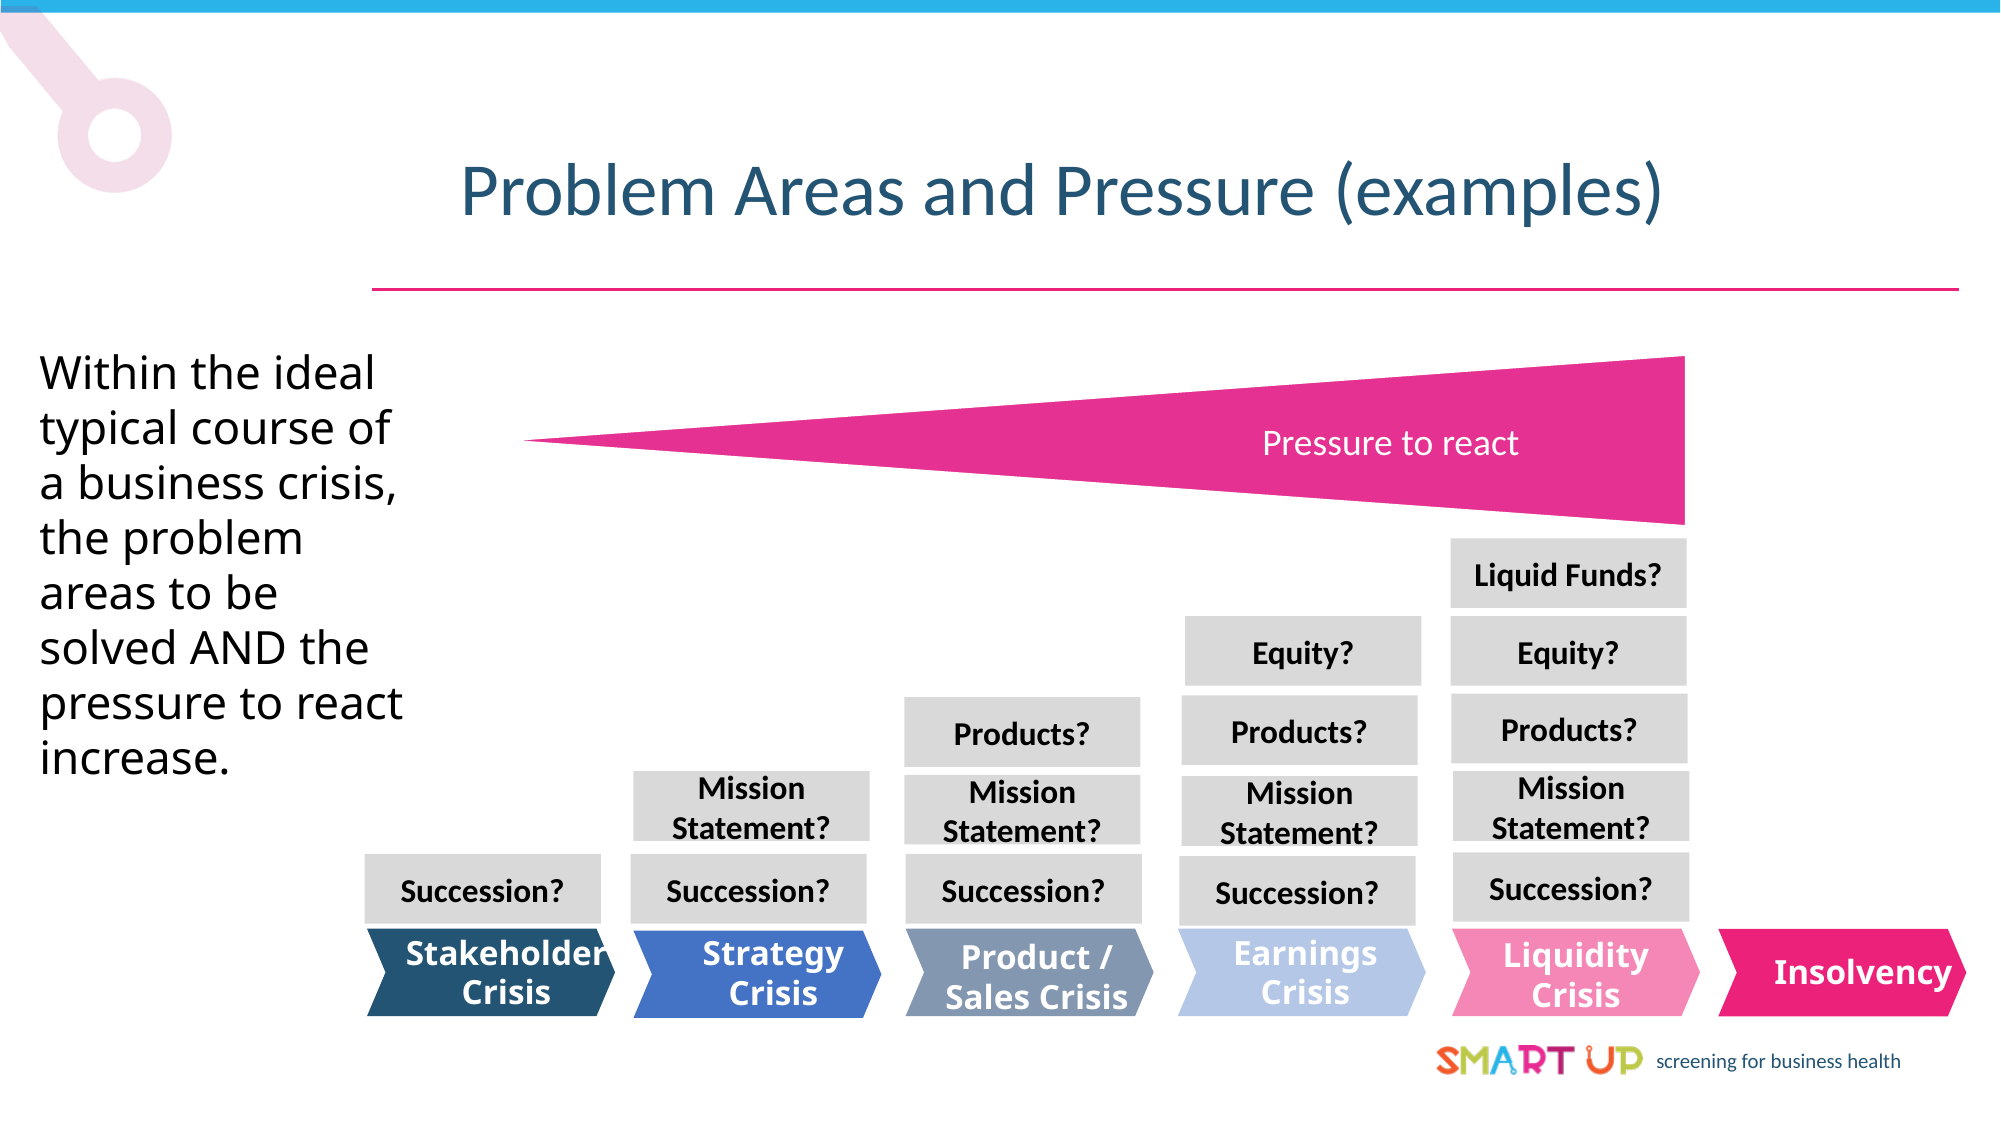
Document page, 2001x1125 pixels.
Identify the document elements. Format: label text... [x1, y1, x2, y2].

text_box Pressure to react [506, 353, 1687, 528]
text_box [365, 927, 382, 967]
text_box Succession? [364, 853, 601, 924]
text_box Equity? [1185, 616, 1422, 686]
text_box Succession? [1453, 852, 1690, 922]
text_box Products? [1451, 693, 1688, 764]
text_box [365, 977, 382, 1018]
text_box Succession? [630, 853, 867, 924]
text_box Stakeholder Crisis [382, 924, 631, 1019]
text_box [1176, 927, 1181, 939]
picture [1436, 1045, 1643, 1078]
text_box Products? [904, 697, 1141, 767]
text_box [631, 929, 649, 971]
text_box Products? [1181, 695, 1418, 765]
text_box Strategy Crisis [649, 924, 898, 1019]
text_box Within the ideal typical course of a business crisis, the problem areas to be solved AND the pressure to react increase. [25, 337, 441, 791]
text_box Mission Statement? [1453, 771, 1690, 841]
text_box Mission Statement? [1181, 776, 1418, 846]
text_box Insolvency [1739, 944, 1988, 999]
text_box Liquidity Crisis [1451, 926, 1700, 1022]
text_box Earnings Crisis [1181, 924, 1430, 1019]
text_box Product / Sales Crisis [912, 928, 1161, 1024]
text_box [1716, 927, 1957, 1018]
text_box Succession? [905, 853, 1142, 924]
text_box Succession? [1179, 856, 1416, 926]
text_box [904, 927, 1136, 947]
text_box [904, 998, 912, 1018]
text_box Mission Statement? [633, 771, 870, 841]
text_box Equity? [1450, 616, 1687, 686]
text_box Liquid Funds? [1450, 538, 1687, 608]
text_box [1176, 1005, 1181, 1018]
text_box [631, 978, 864, 1020]
text_box Mission Statement? [904, 774, 1141, 845]
list Problem Areas and Pressure (examples) [445, 143, 1898, 258]
picture [0, 6, 224, 218]
